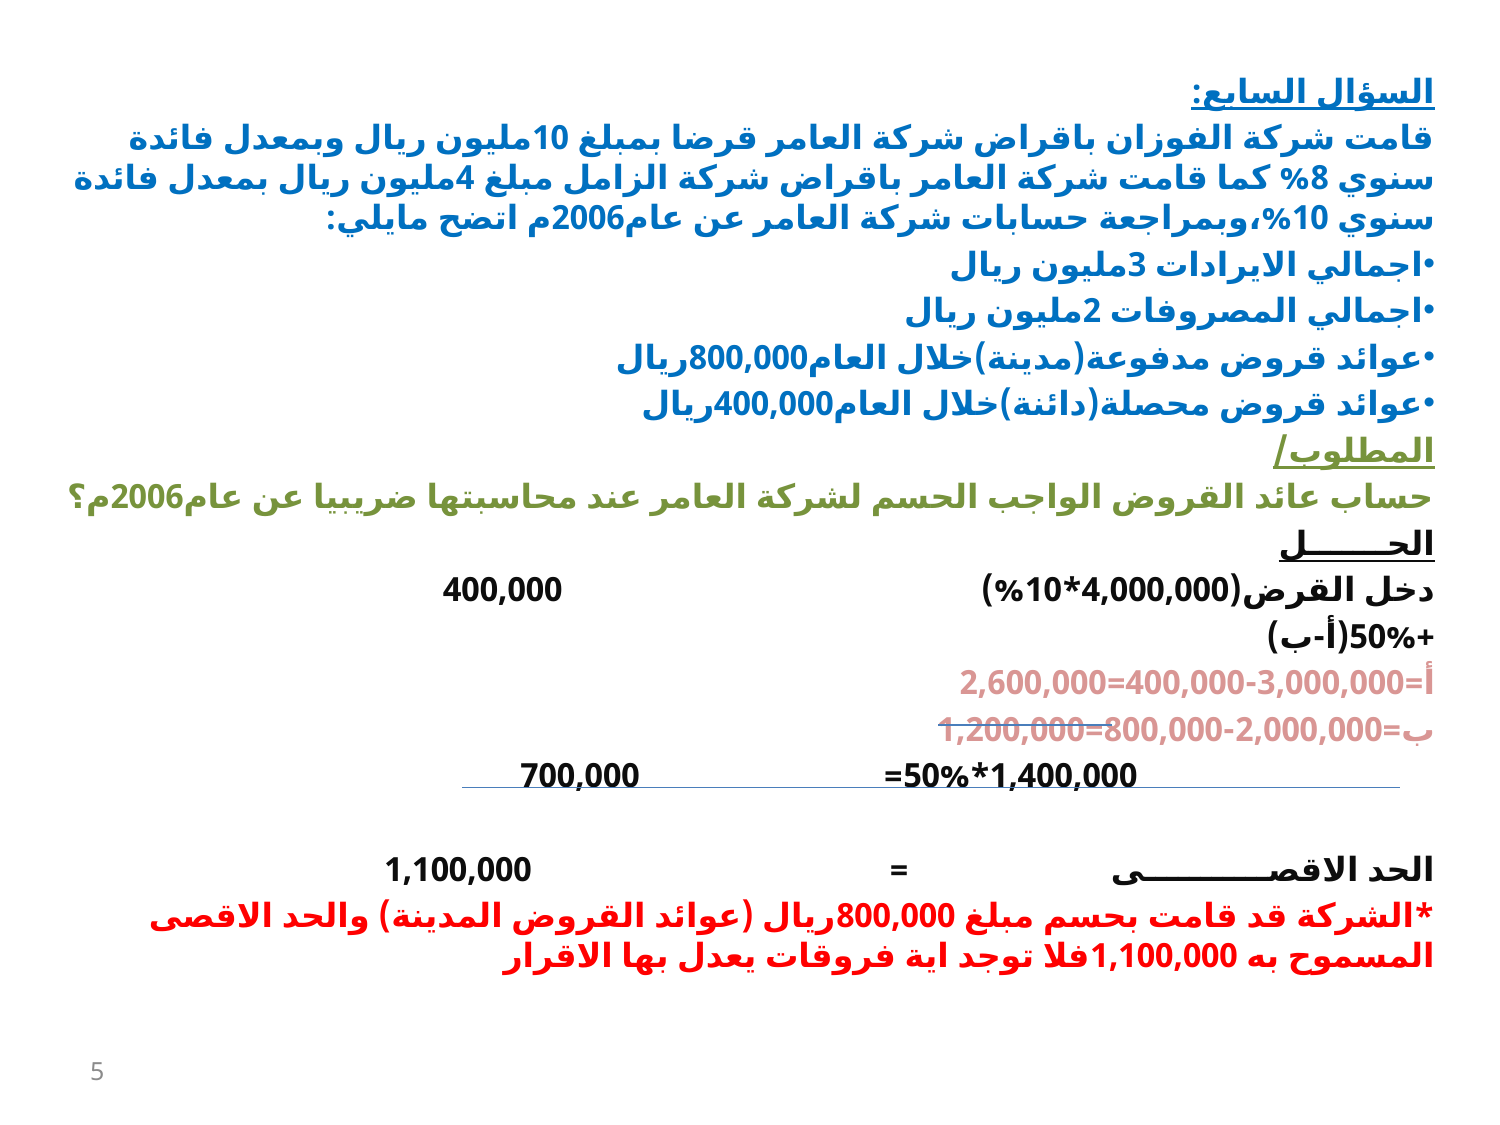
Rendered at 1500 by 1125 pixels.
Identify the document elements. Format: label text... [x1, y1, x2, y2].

subtitle السؤال السابع: قامت شركة الفوزان باقراض شركة العامر قرضا بمبلغ 10مليون ريال وبمعدل فائدة سنوي 8% كما قامت شركة العامر باقراض شركة الزامل مبلغ 4مليون ريال بمعدل فائدة سنوي 10%،وبمراجعة حسابات شركة العامر عن عام2006م اتضح مايلي: اجمالي الايرادات 3مليون ريال اجمالي المصروفات 2مليون ريال عوائد قروض مدفوعة(مدينة)خلال العام800,000ريال عوائد قروض محصلة(دائنة)خلال العام400,000ريال المطلوب/ حساب عائد القروض الواجب الحسم لشركة العامر عند محاسبتها ضريبيا عن عام2006م؟ الحـــــــل دخل القرض(4,000,000*10%) 400,000 +50%(أ-ب) أ=3,000,000-400,000=2,600,000 ب=2,000,000-800,000=1,200,000 1,400,000*50%= 700,000 الحد الاقصـــــــــــى = 1,100,000 *الشركة قد قامت بحسم مبلغ 800,000ريال (عوائد القروض المدينة) والحد الاقصى المسموح به 1,100,000فلا توجد اية فروقات يعدل بها الاقرار [50, 62, 1450, 1063]
slide_number 5 [75, 1042, 425, 1103]
